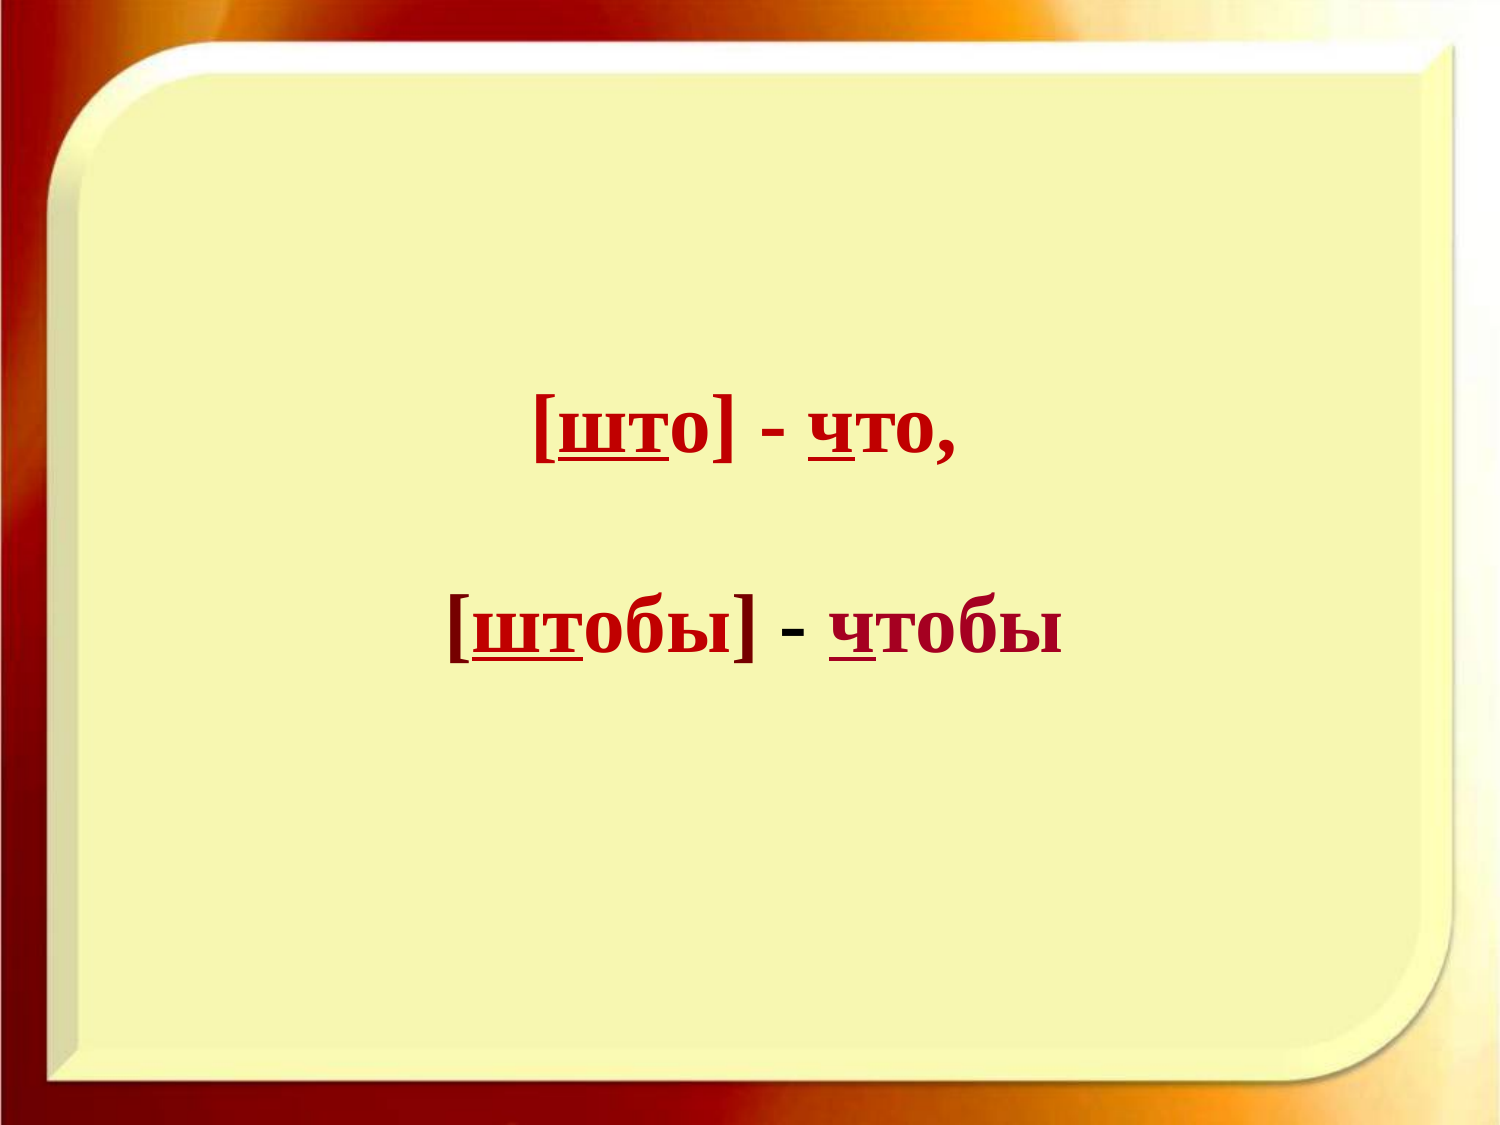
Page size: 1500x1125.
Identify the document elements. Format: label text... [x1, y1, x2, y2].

picture [0, 0, 1500, 1125]
text_box [што] - что, [штобы] - чтобы [204, 361, 1304, 777]
